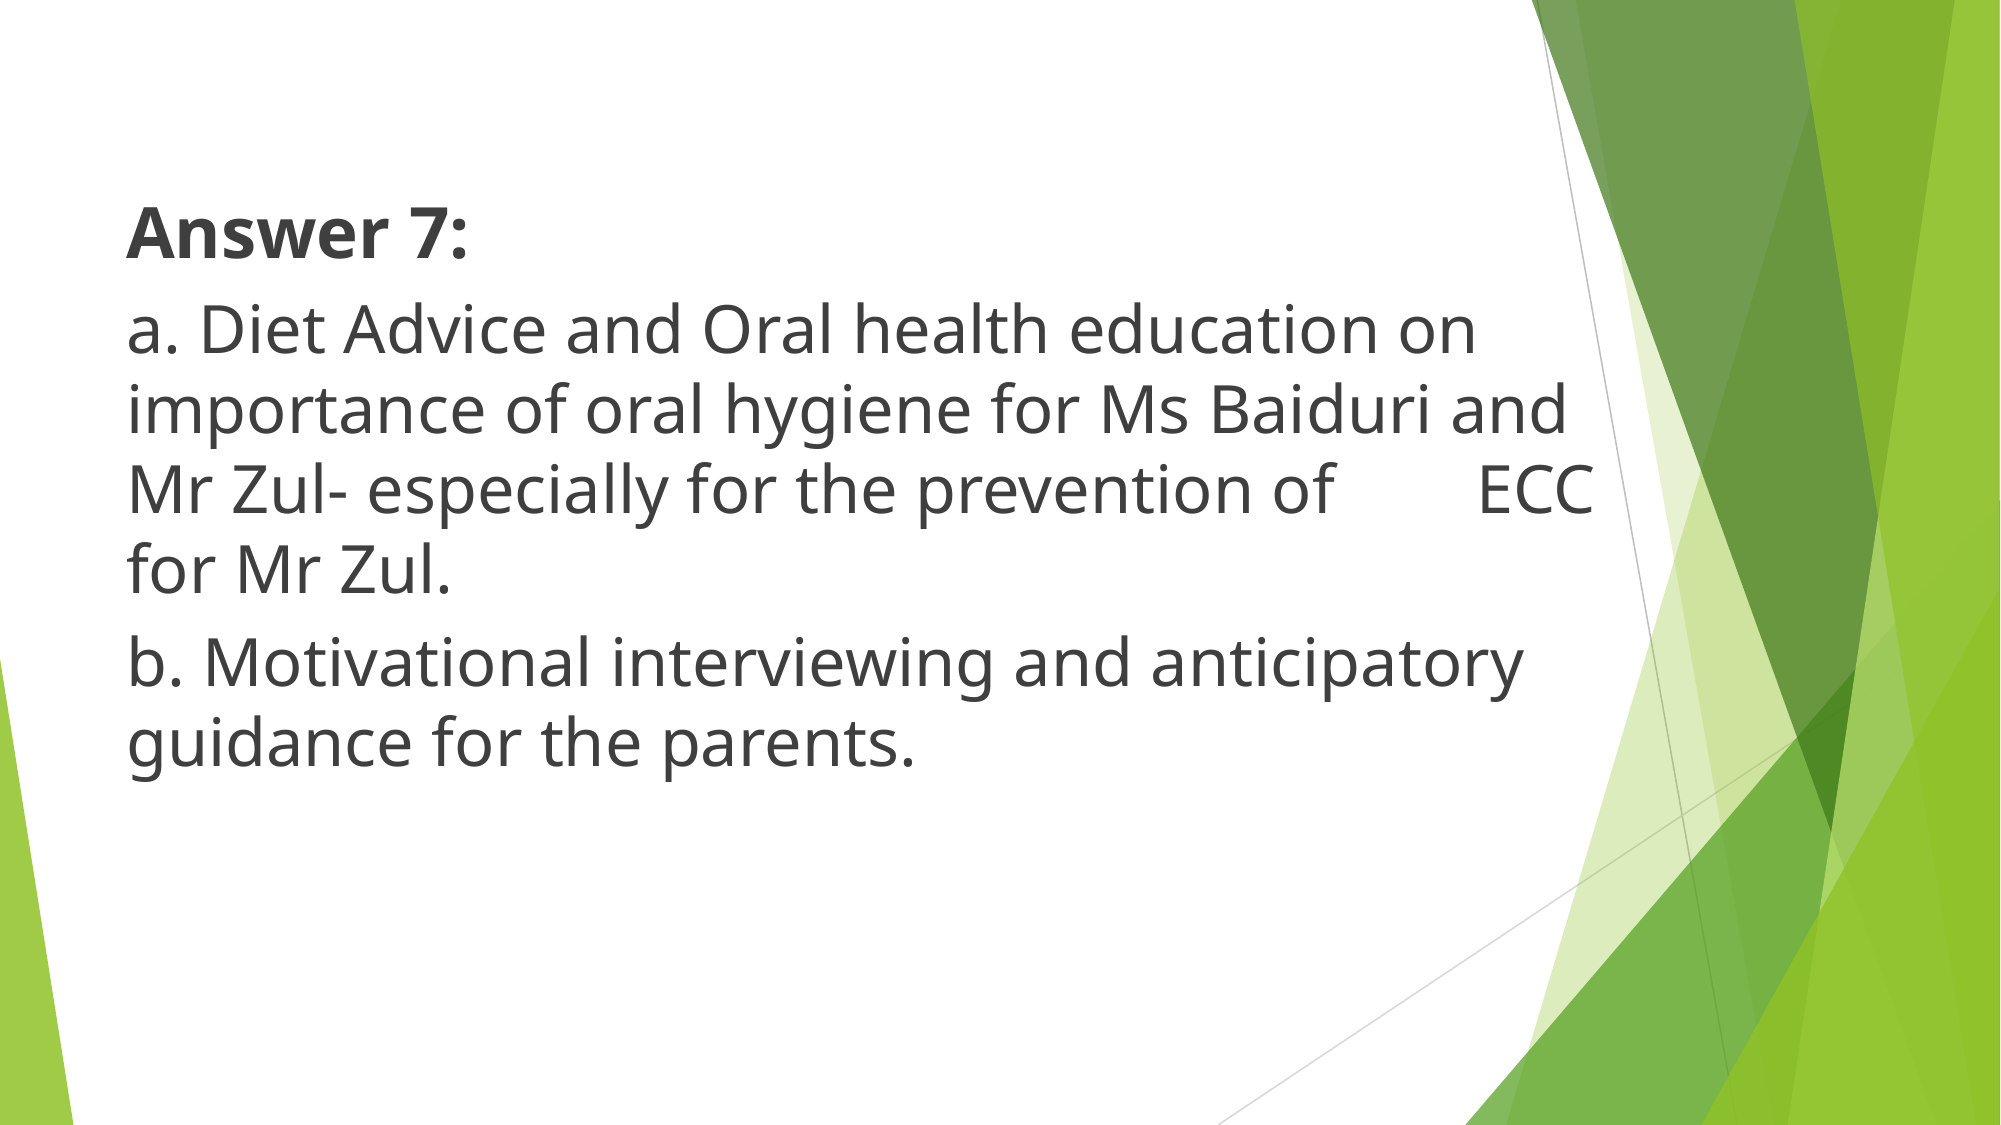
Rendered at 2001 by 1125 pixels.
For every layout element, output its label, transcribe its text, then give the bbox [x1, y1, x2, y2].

list Answer 7: a. Diet Advice and Oral health education on importance of oral hygiene for Ms Baiduri and Mr Zul- especially for the prevention of ECC for Mr Zul. b. Motivational interviewing and anticipatory guidance for the parents. [111, 180, 1637, 991]
